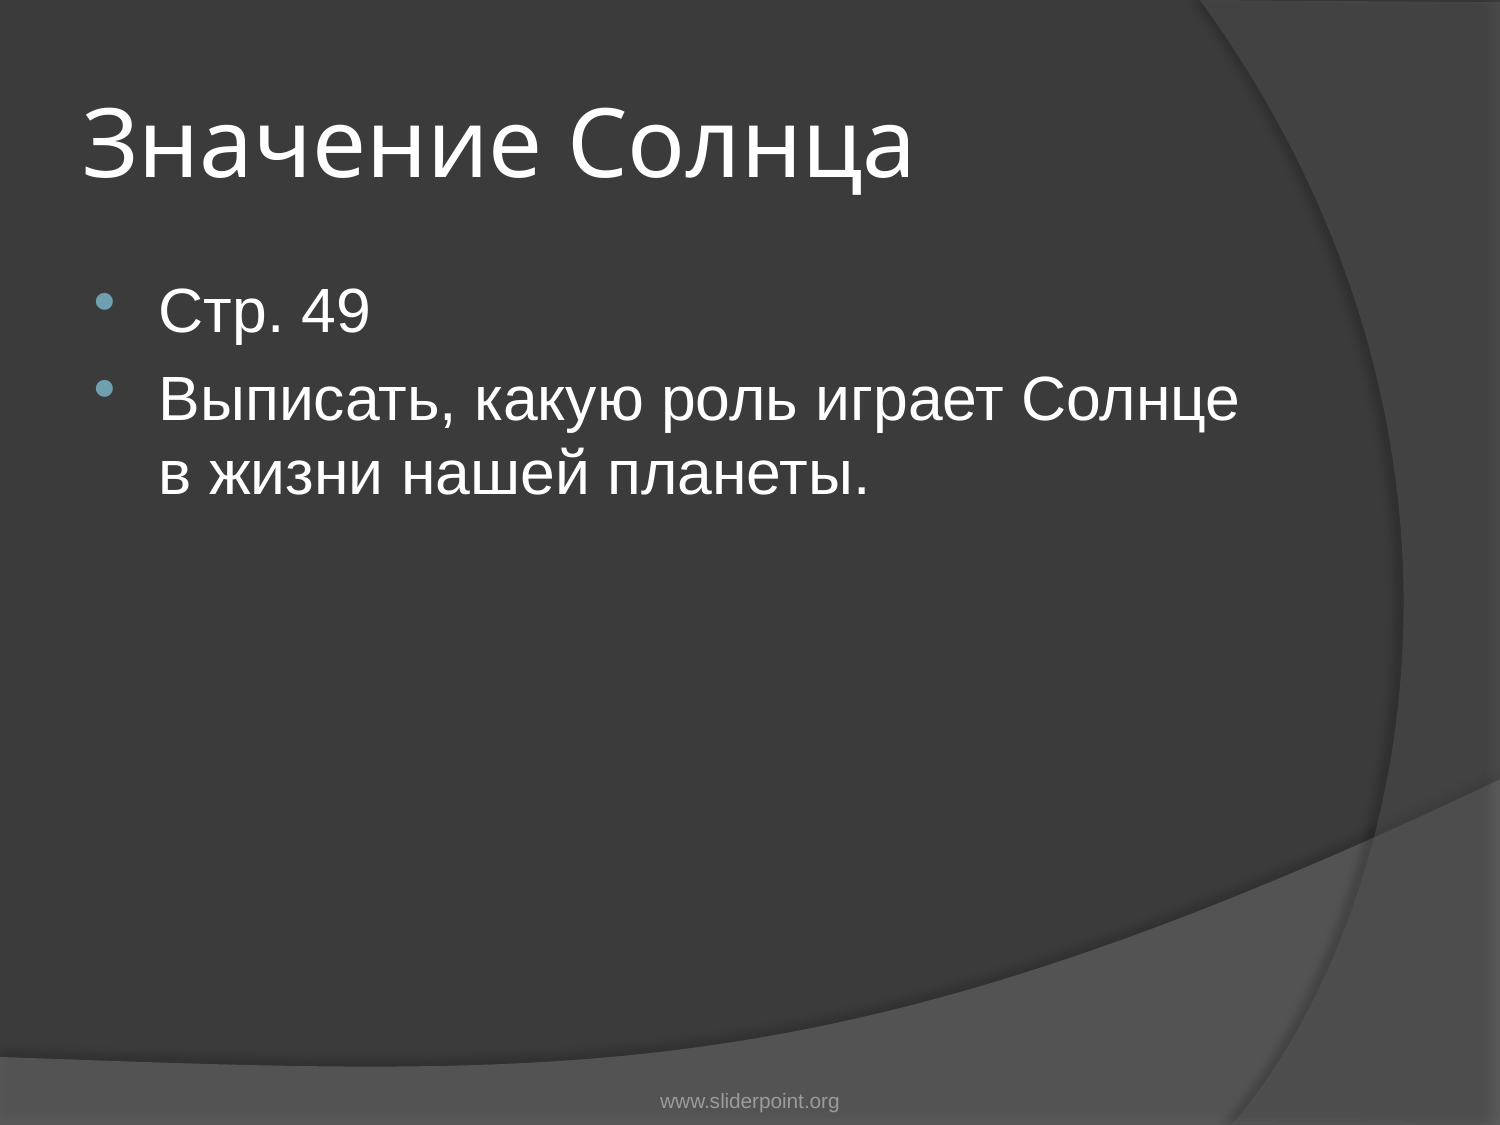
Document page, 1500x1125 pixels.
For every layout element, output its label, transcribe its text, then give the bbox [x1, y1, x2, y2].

list Стр. 49 Выписать, какую роль играет Солнце в жизни нашей планеты. [74, 262, 1301, 1006]
footer www.sliderpoint.org [512, 1053, 988, 1114]
title Значение Солнца [74, 44, 1301, 233]
